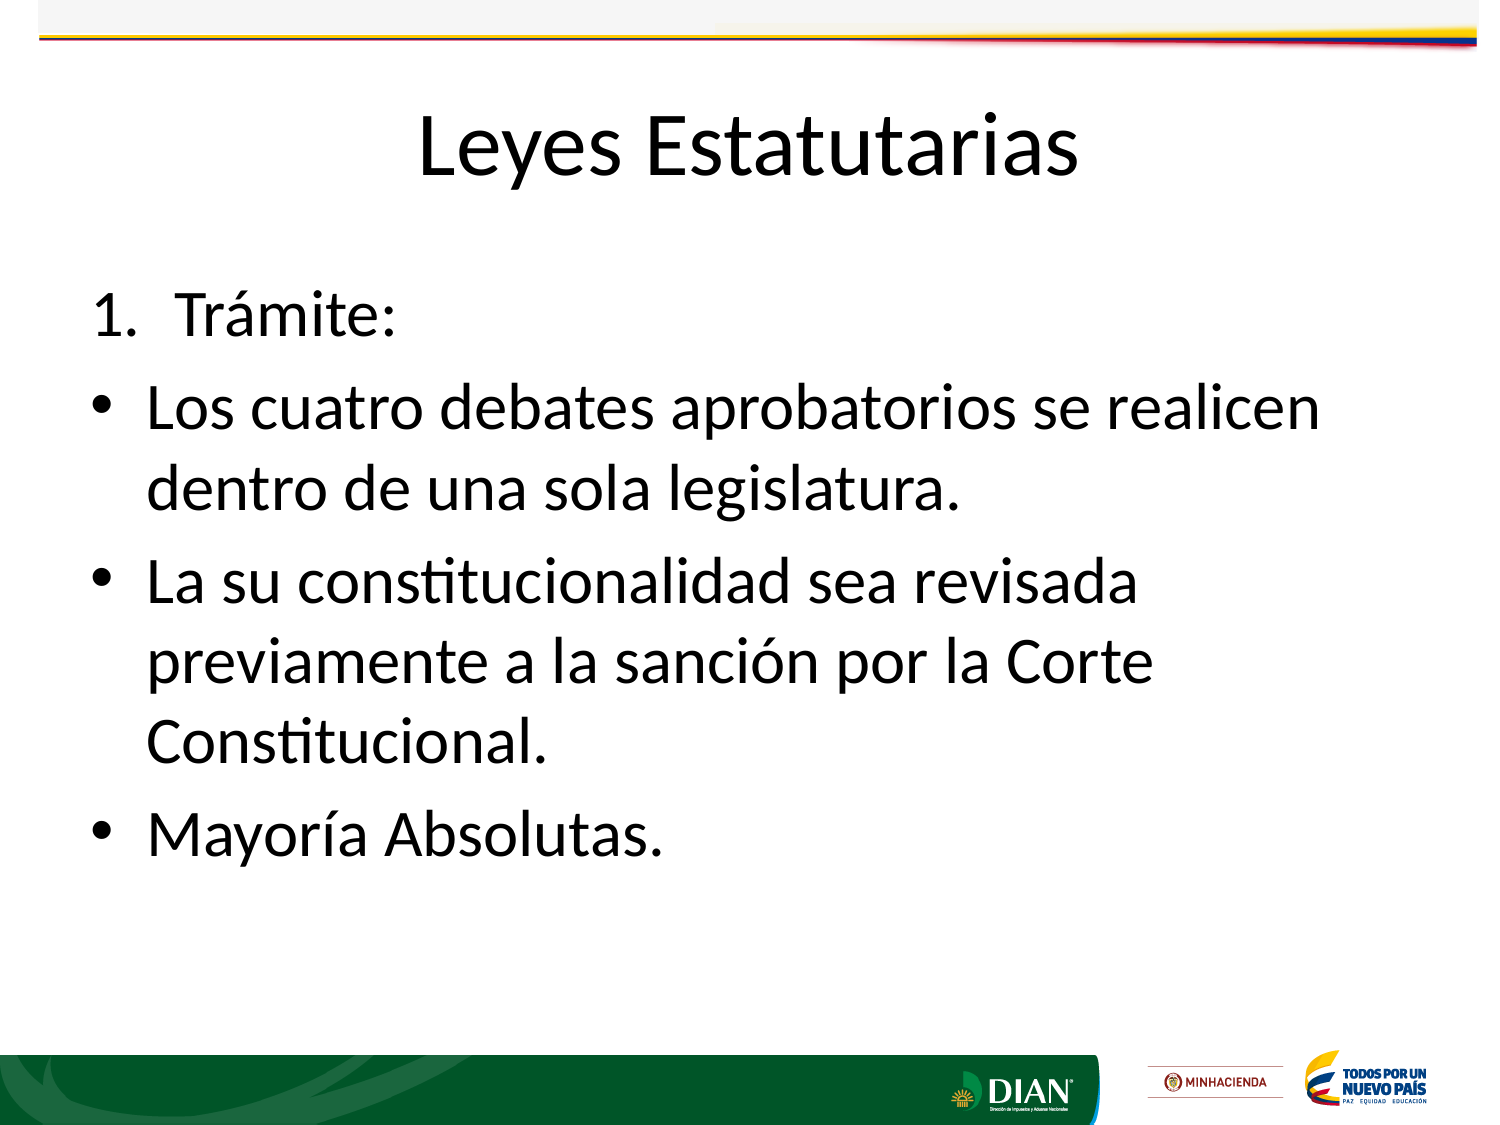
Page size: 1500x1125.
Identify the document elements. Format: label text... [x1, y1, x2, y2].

list Trámite: Los cuatro debates aprobatorios se realicen dentro de una sola legislatura. La su constitucionalidad sea revisada previamente a la sanción por la Corte Constitucional. Mayoría Absolutas. [75, 262, 1425, 1005]
picture [0, 0, 1500, 1125]
title Leyes Estatutarias [75, 45, 1425, 233]
